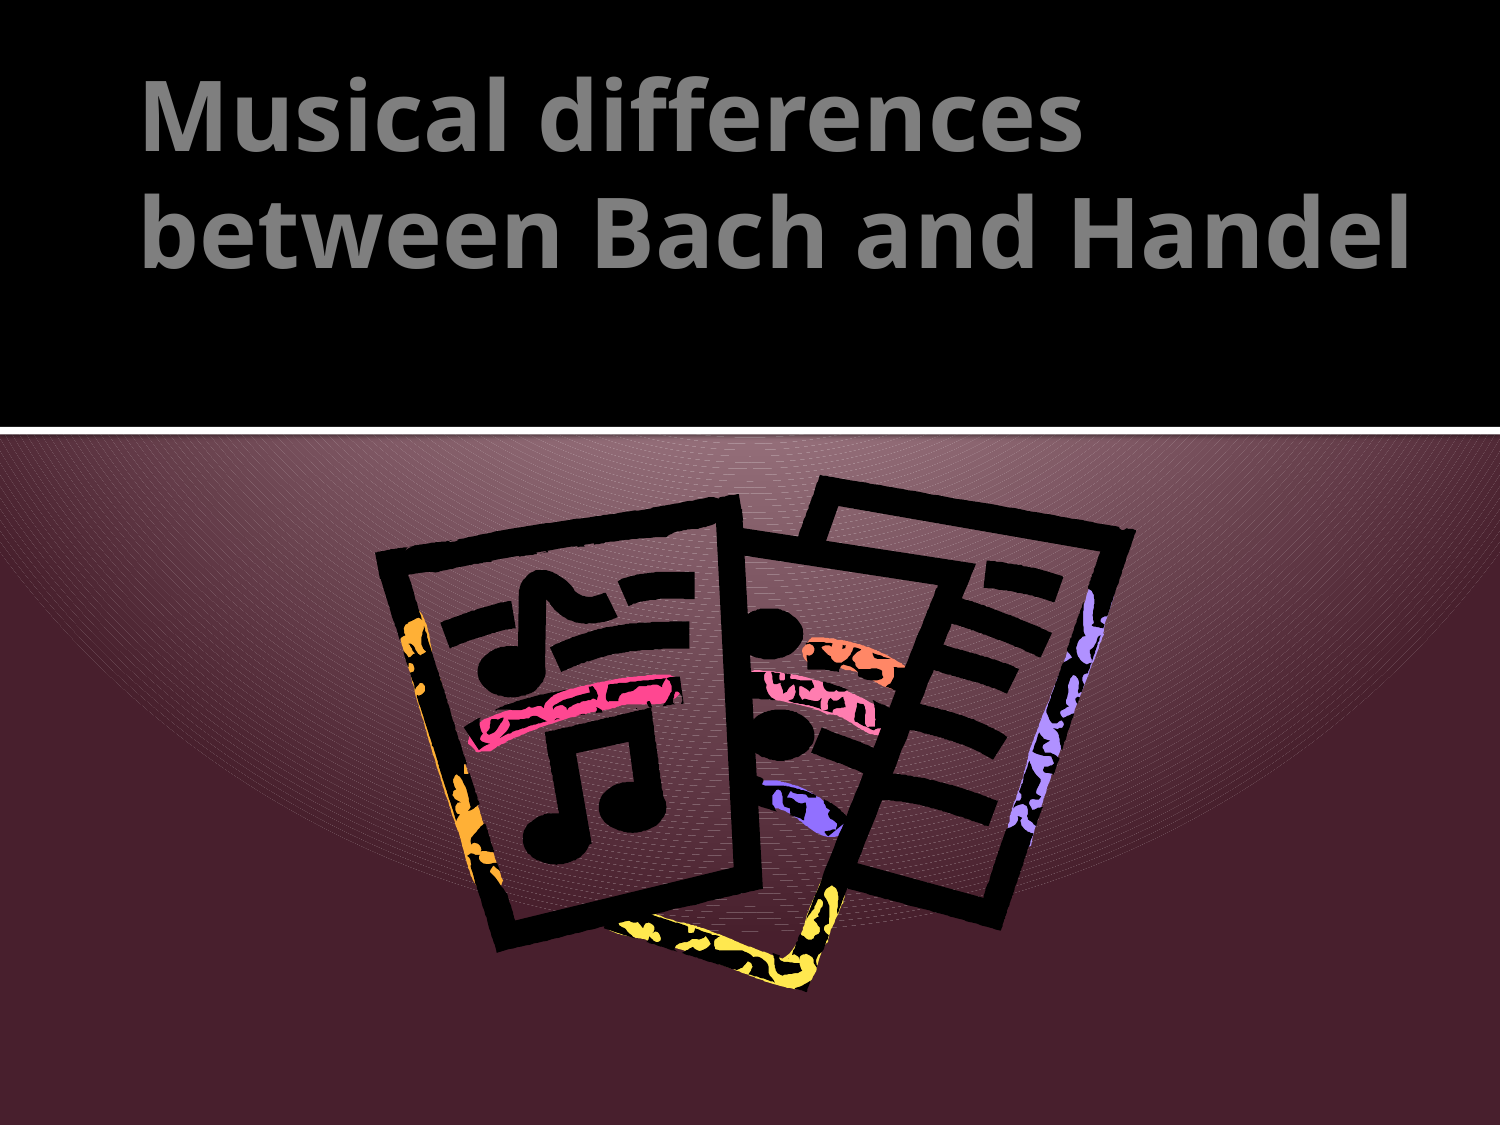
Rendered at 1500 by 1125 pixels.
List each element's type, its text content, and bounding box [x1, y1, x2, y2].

title Musical differences between Bach and Handel [123, 19, 1438, 288]
picture [374, 474, 1137, 993]
